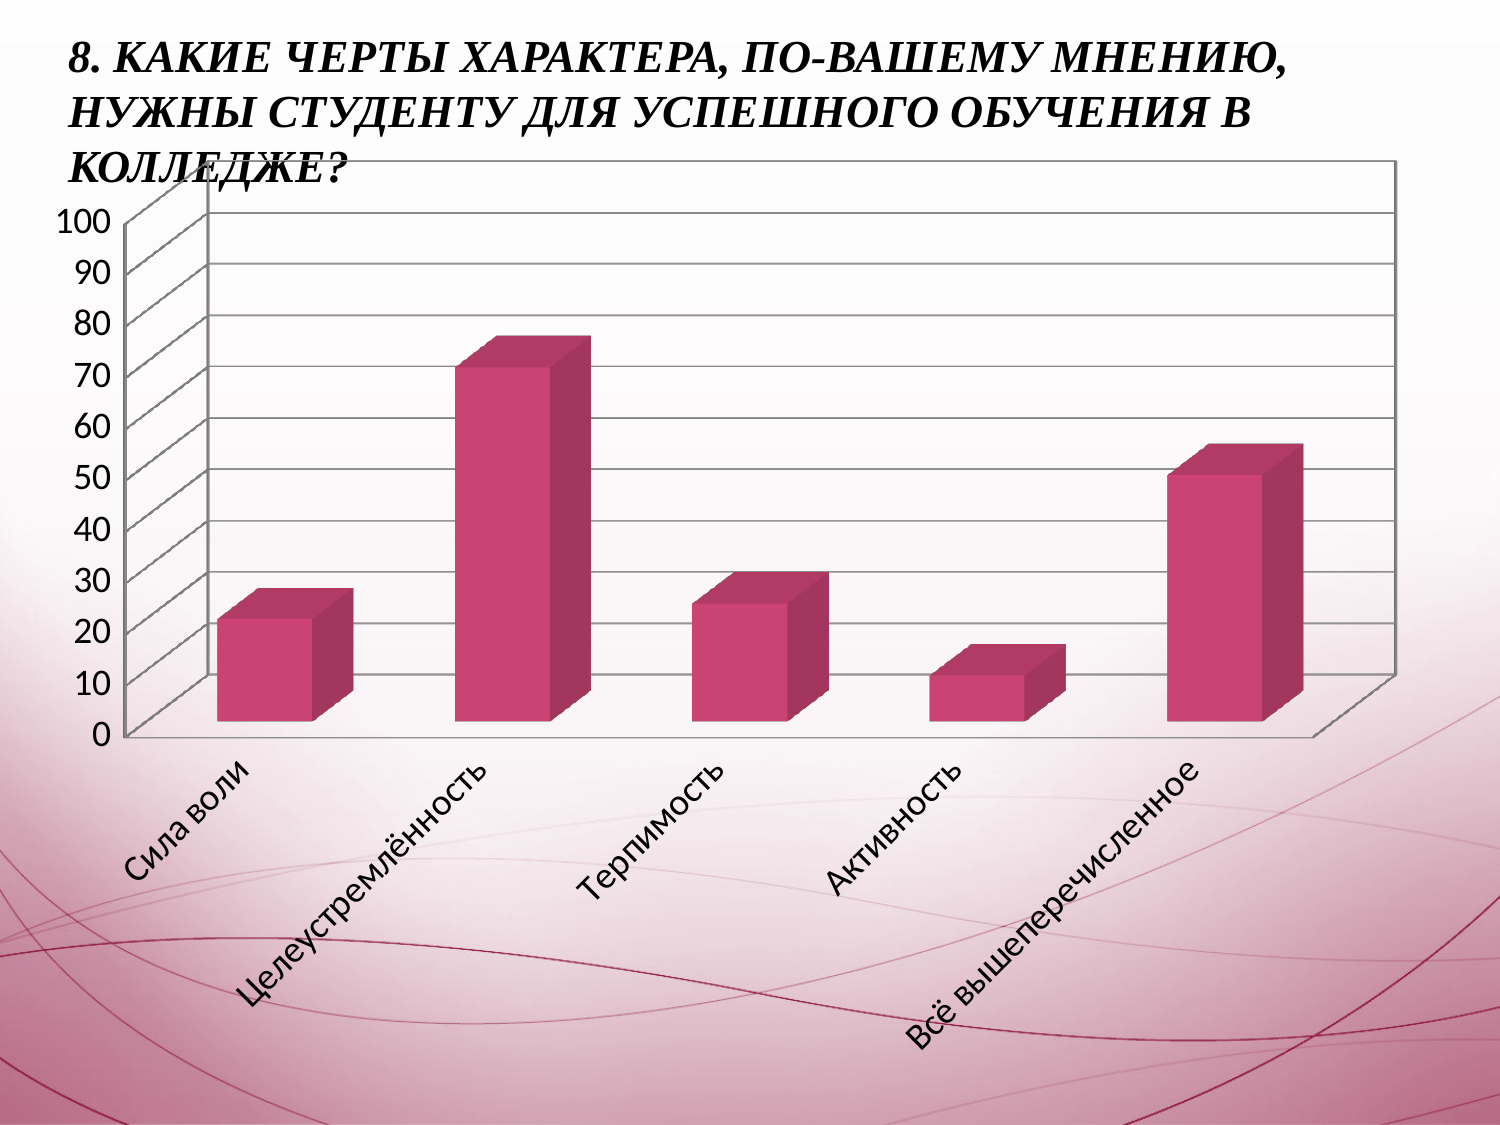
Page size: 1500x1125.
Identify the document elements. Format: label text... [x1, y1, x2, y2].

subtitle 8. Какие черты характера, по-Вашему мнению, нужны студенту для успешного обучения в колледже? [53, 1090, 1436, 1094]
chart [29, 136, 1459, 1083]
subtitle 8. Какие черты характера, по-Вашему мнению, нужны студенту для успешного обучения в колледже? [53, 19, 1436, 136]
